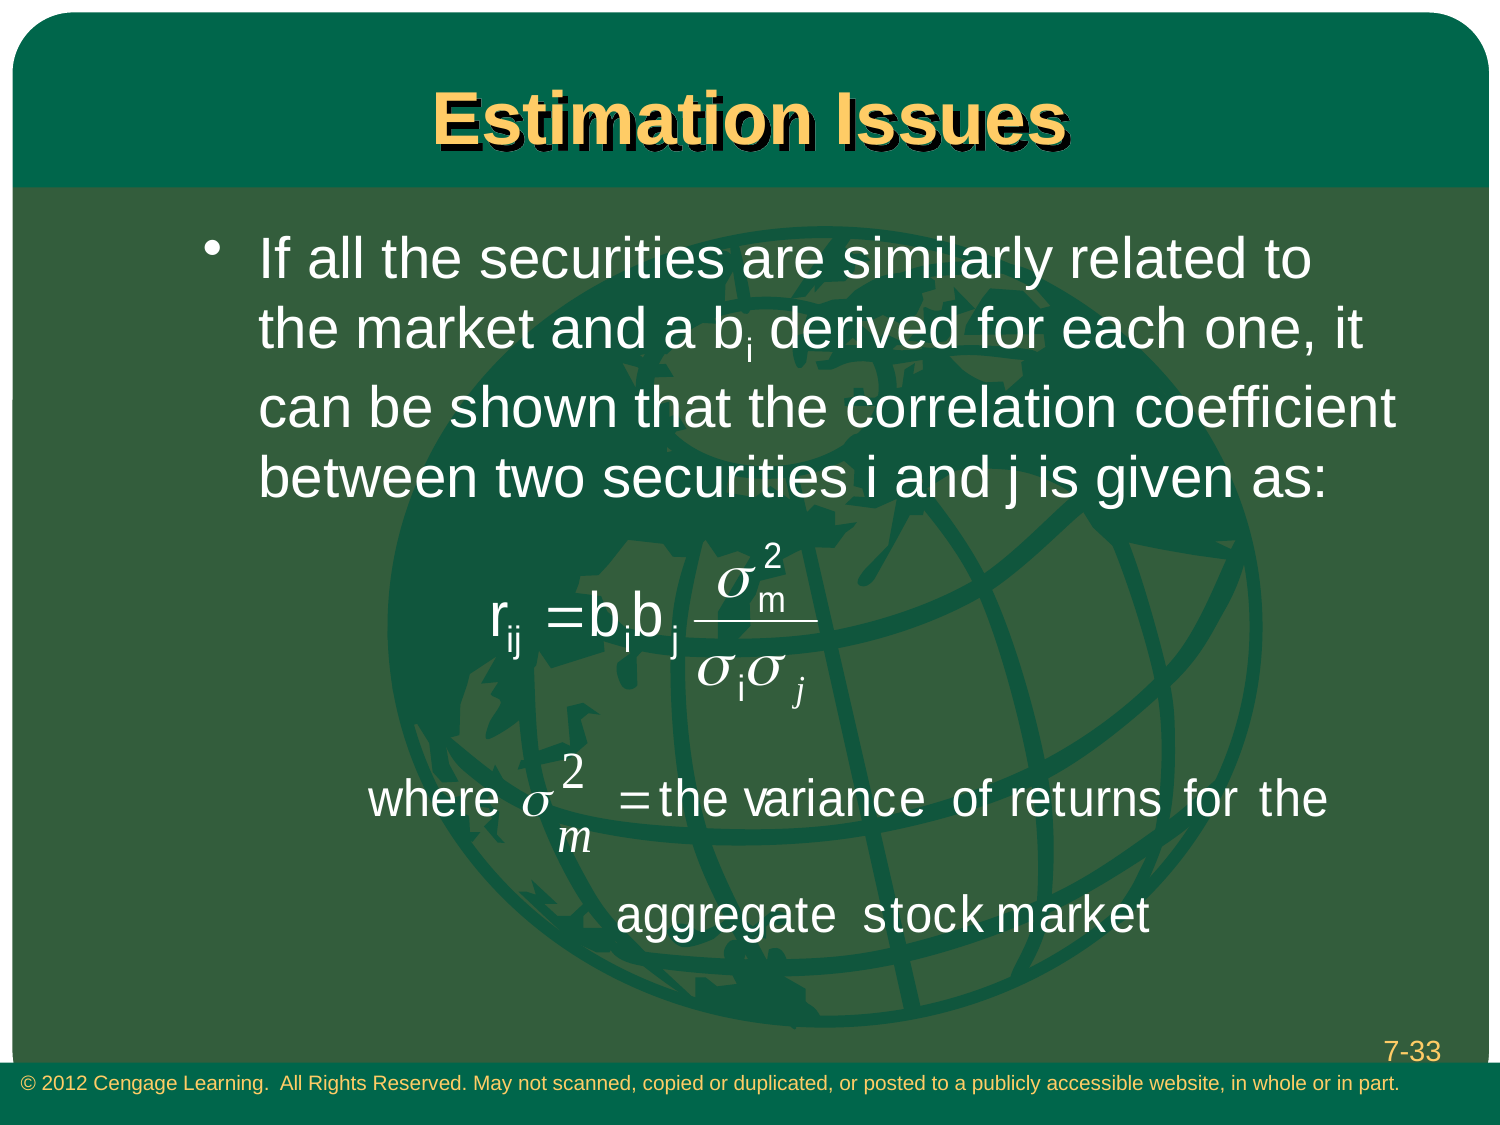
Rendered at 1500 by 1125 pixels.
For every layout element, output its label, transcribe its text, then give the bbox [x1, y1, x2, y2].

footer © 2012 Cengage Learning. All Rights Reserved. May not scanned, copied or duplicated, or posted to a publicly accessible website, in whole or in part. [0, 1062, 1500, 1125]
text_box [357, 528, 1338, 955]
title Estimation Issues [75, 37, 1425, 193]
slide_number 7-33 [1325, 1025, 1500, 1062]
list If all the securities are similarly related to the market and a bi derived for each one, it can be shown that the correlation coefficient between two securities i and j is given as: [187, 212, 1425, 550]
